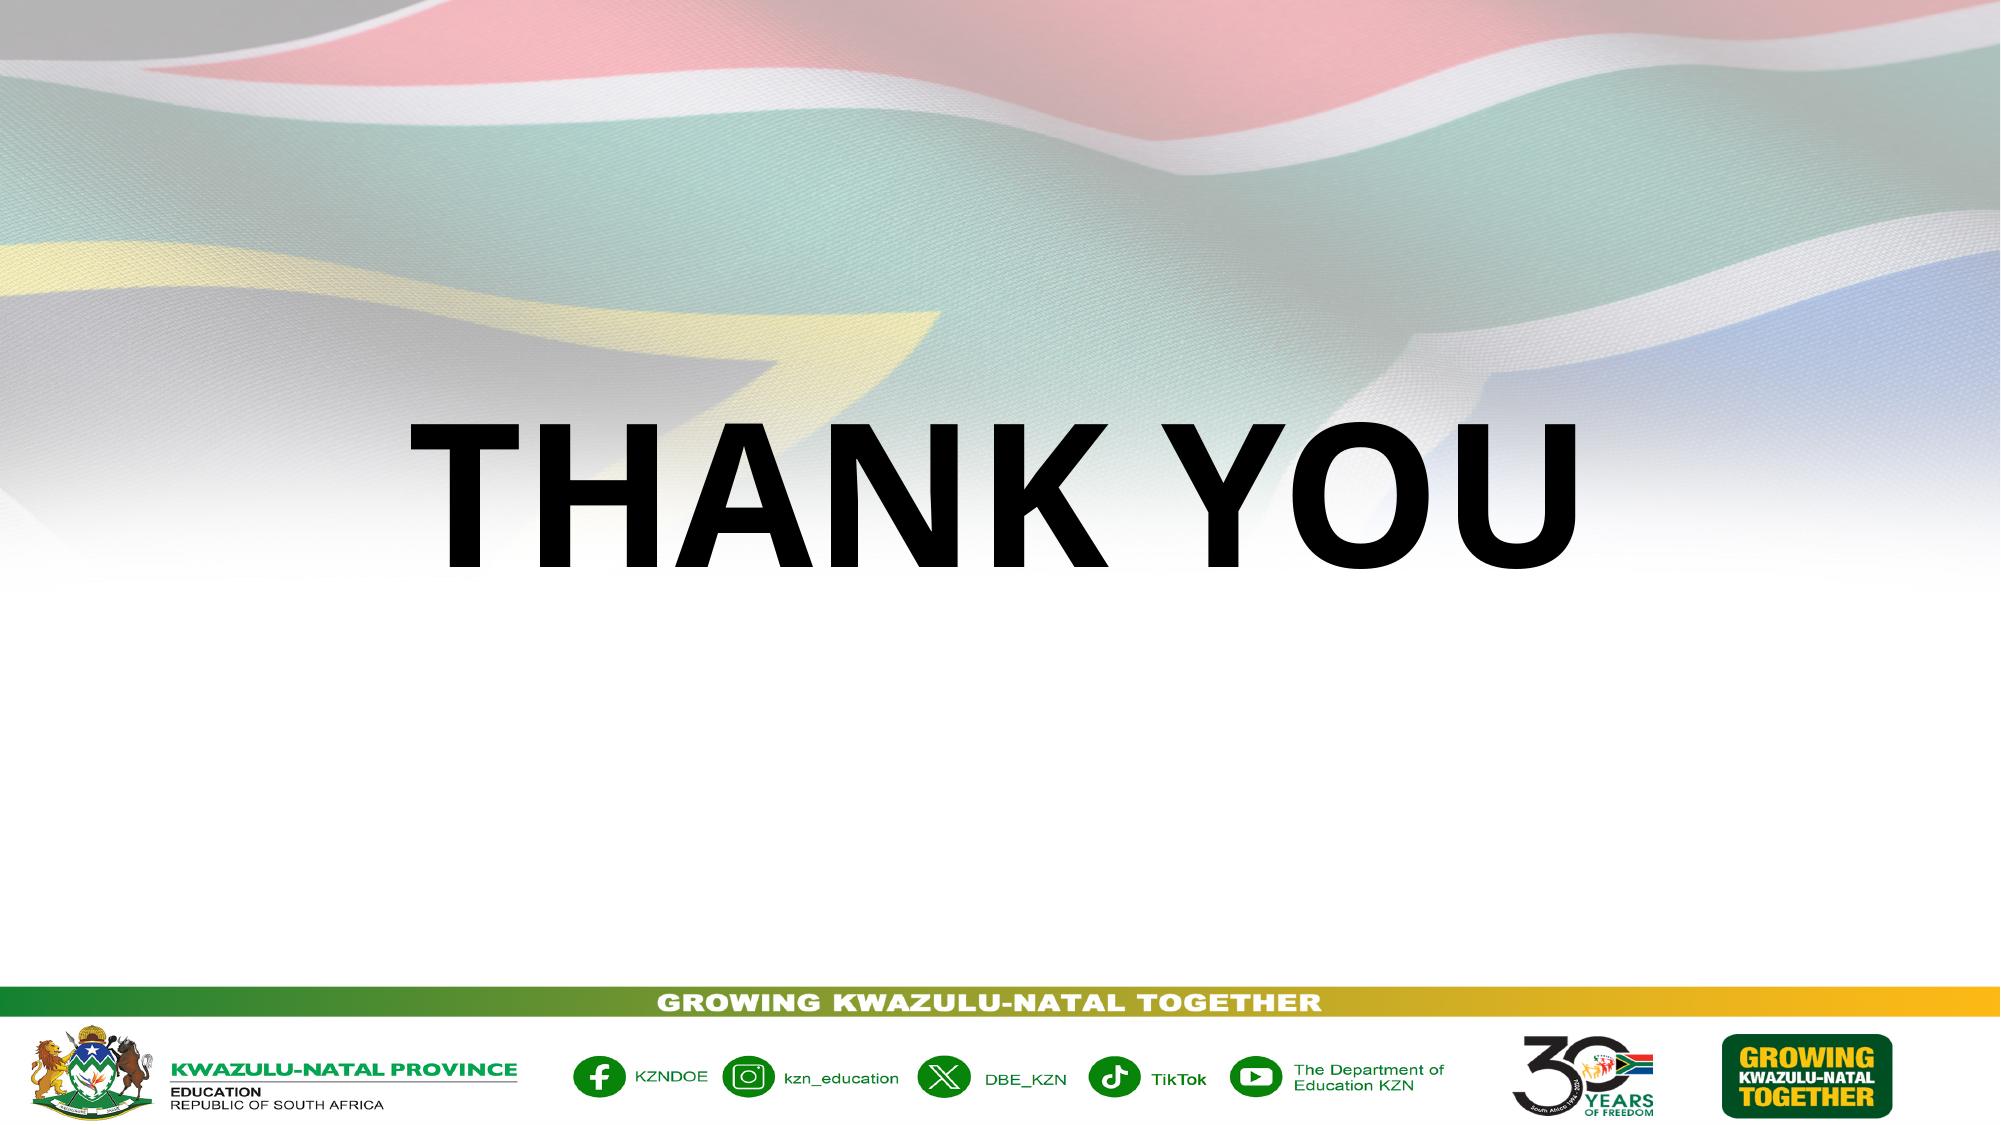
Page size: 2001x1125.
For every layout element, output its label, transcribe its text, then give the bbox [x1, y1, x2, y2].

title THANK YOU [137, 394, 1863, 612]
picture [0, 0, 2001, 1125]
